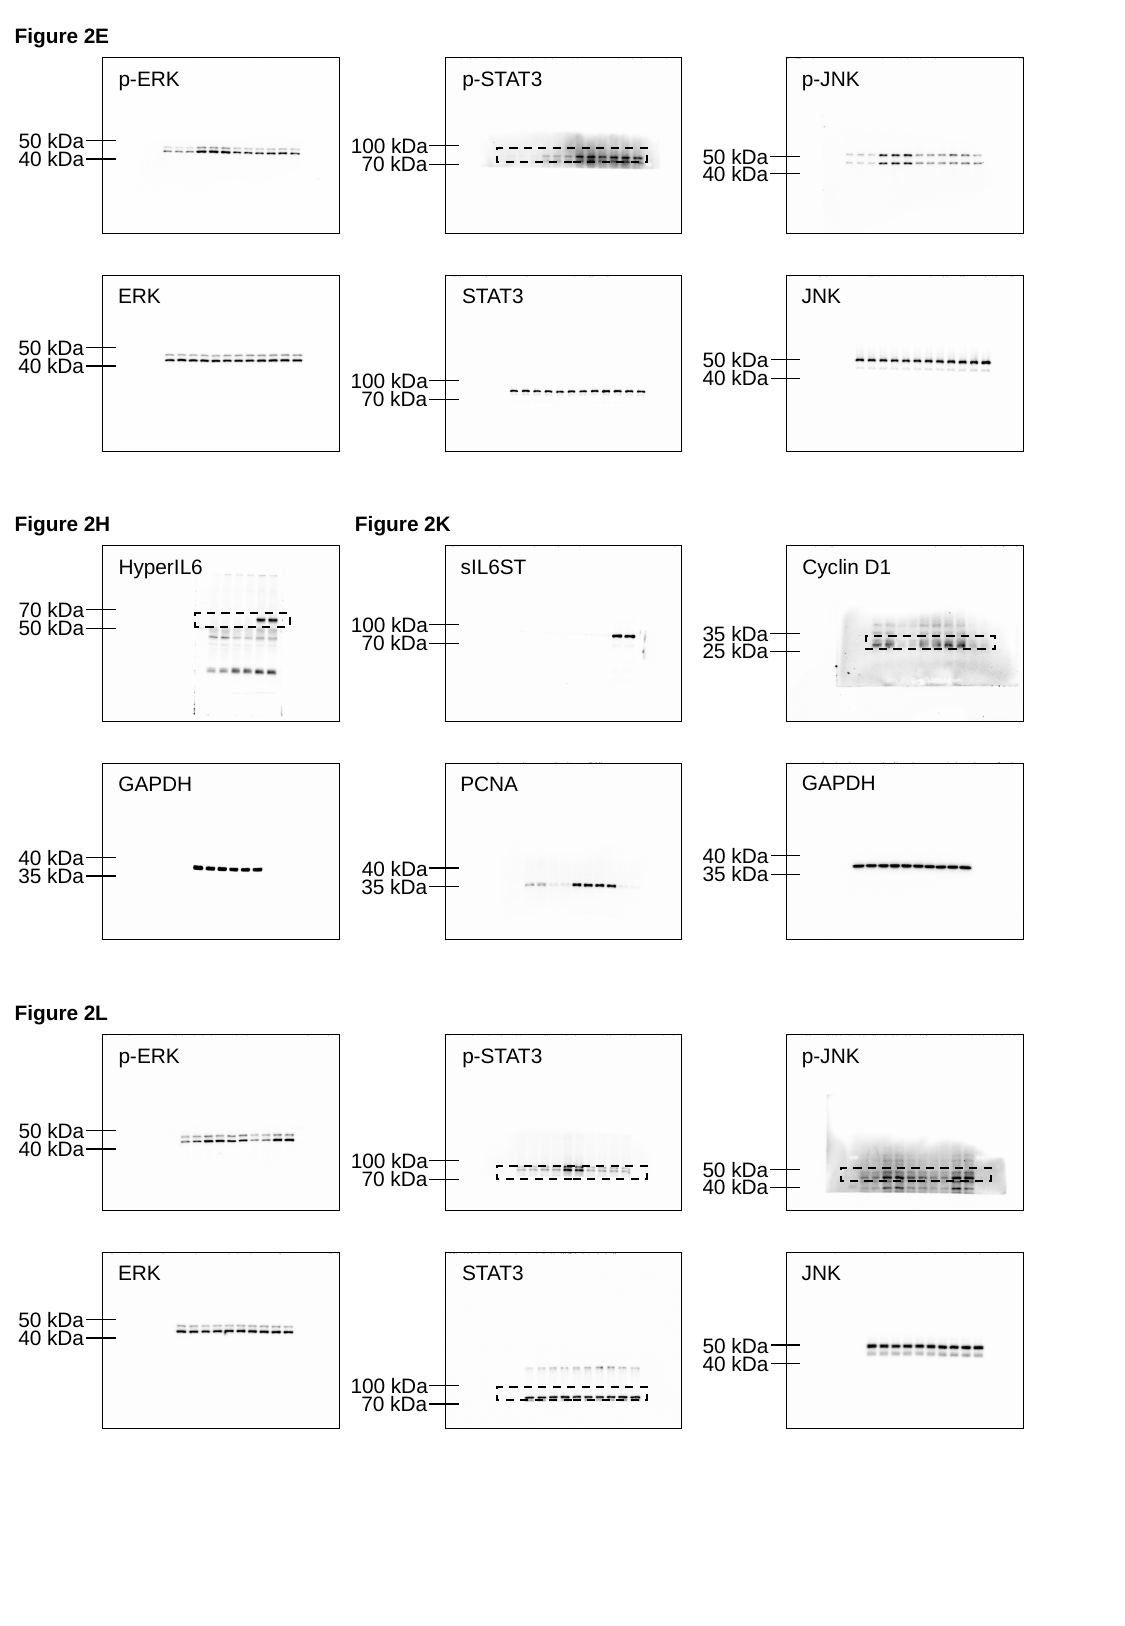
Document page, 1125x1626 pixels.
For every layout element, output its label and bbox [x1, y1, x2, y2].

text_box [0, 14, 1024, 452]
text_box [0, 991, 1024, 1429]
text_box [0, 501, 335, 940]
text_box [335, 501, 1024, 940]
